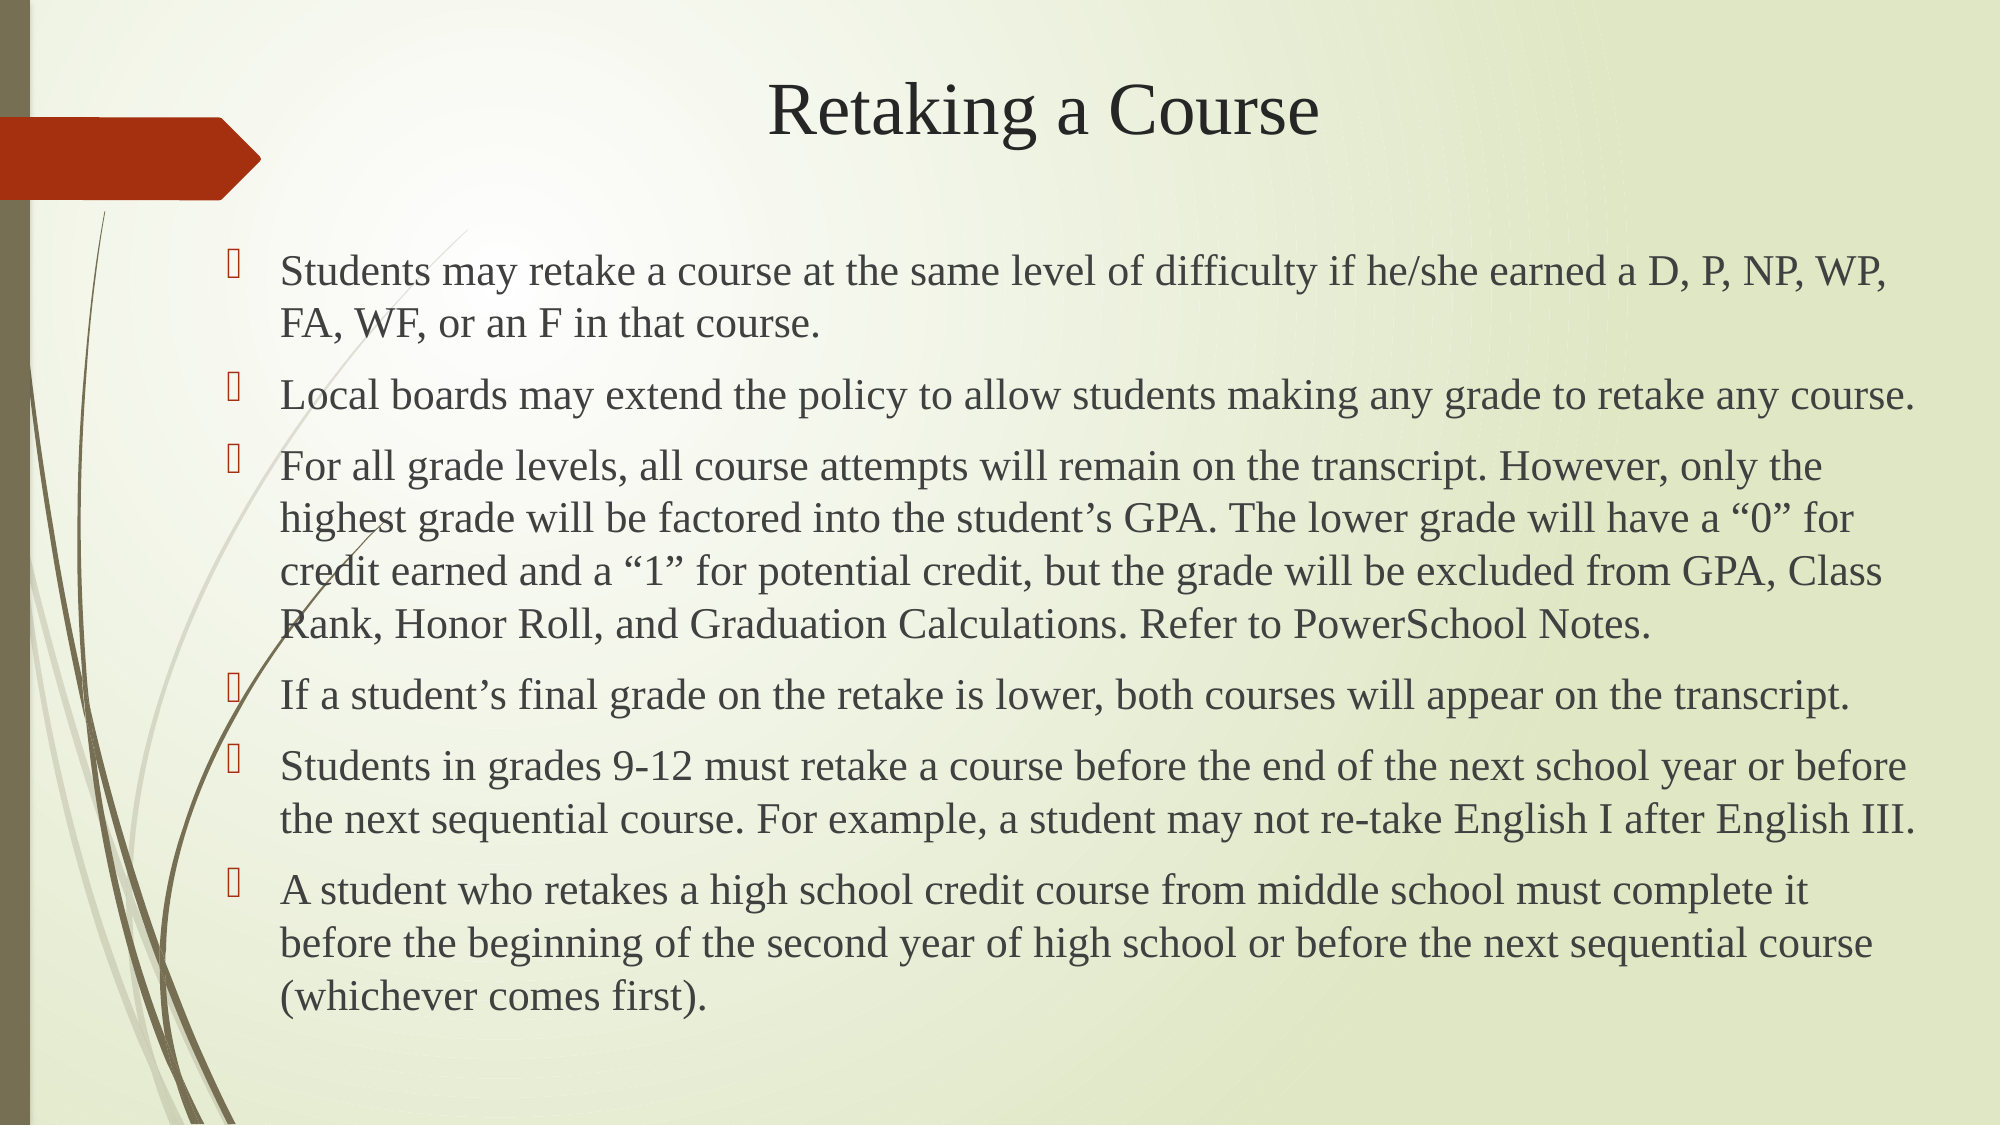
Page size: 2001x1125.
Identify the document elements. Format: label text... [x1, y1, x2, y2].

list Students may retake a course at the same level of difficulty if he/she earned a D, P, NP, WP, FA, WF, or an F in that course. Local boards may extend the policy to allow students making any grade to retake any course. For all grade levels, all course attempts will remain on the transcript. However, only the highest grade will be factored into the student’s GPA. The lower grade will have a “0” for credit earned and a “1” for potential credit, but the grade will be excluded from GPA, Class Rank, Honor Roll, and Graduation Calculations. Refer to PowerSchool Notes. If a student’s final grade on the retake is lower, both courses will appear on the transcript. Students in grades 9-12 must retake a course before the end of the next school year or before the next sequential course. For example, a student may not re-take English I after English III. A student who retakes a high school credit course from middle school must complete it before the beginning of the second year of high school or before the next sequential course (whichever comes first). [211, 233, 1951, 1125]
title Retaking a Course [313, 51, 1776, 182]
